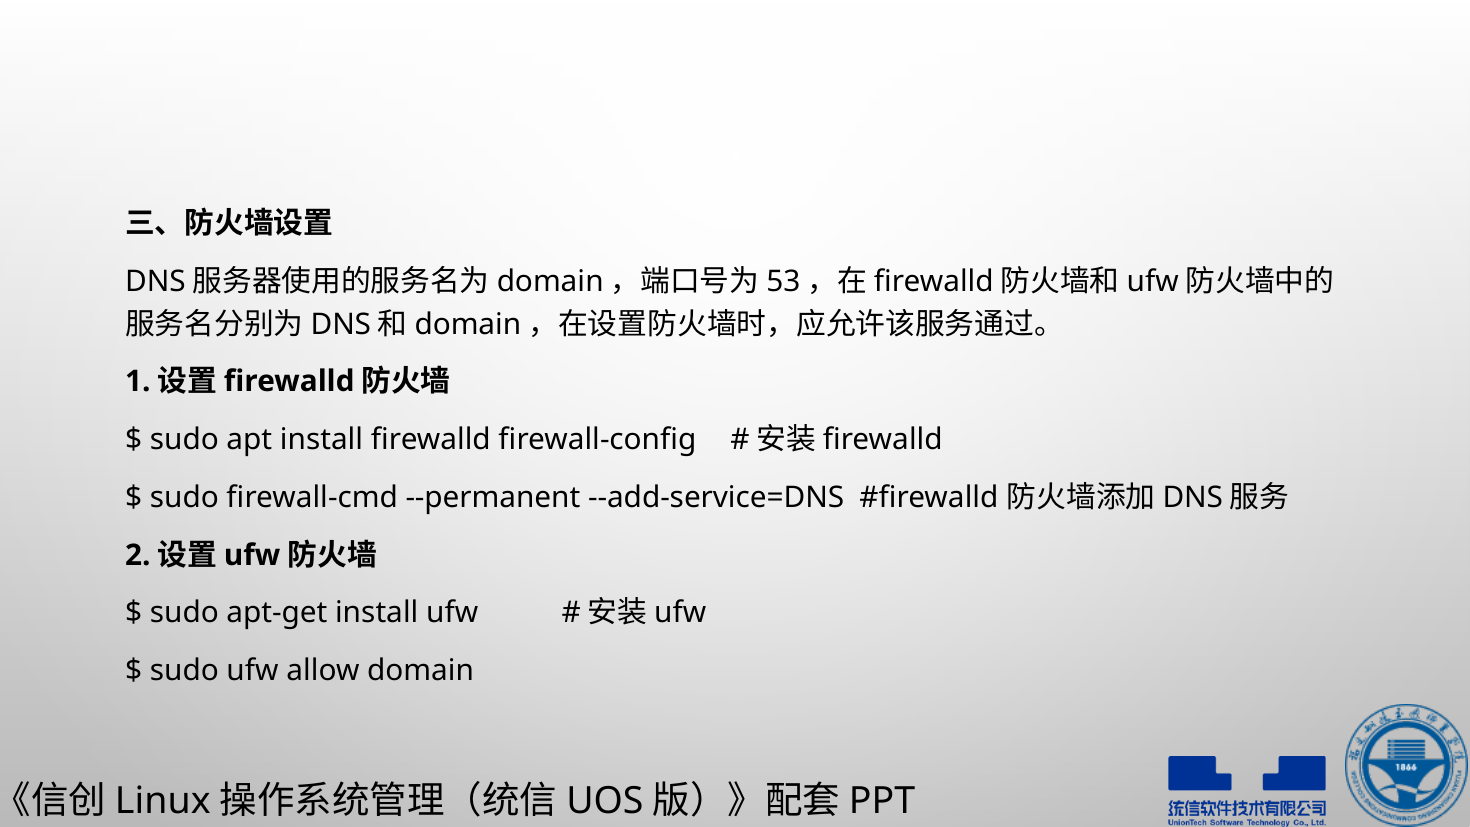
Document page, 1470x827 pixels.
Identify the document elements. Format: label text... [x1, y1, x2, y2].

list 三、防火墙设置 DNS服务器使用的服务名为domain，端口号为53，在firewalld防火墙和ufw防火墙中的服务名分别为DNS和domain，在设置防火墙时，应允许该服务通过。 1.设置firewalld防火墙 $ sudo apt install firewalld firewall-config #安装firewalld $ sudo firewall-cmd --permanent --add-service=DNS #firewalld防火墙添加DNS服务 2.设置ufw防火墙 $ sudo apt-get install ufw #安装ufw $ sudo ufw allow domain [110, 188, 1360, 699]
picture [0, 0, 1470, 827]
